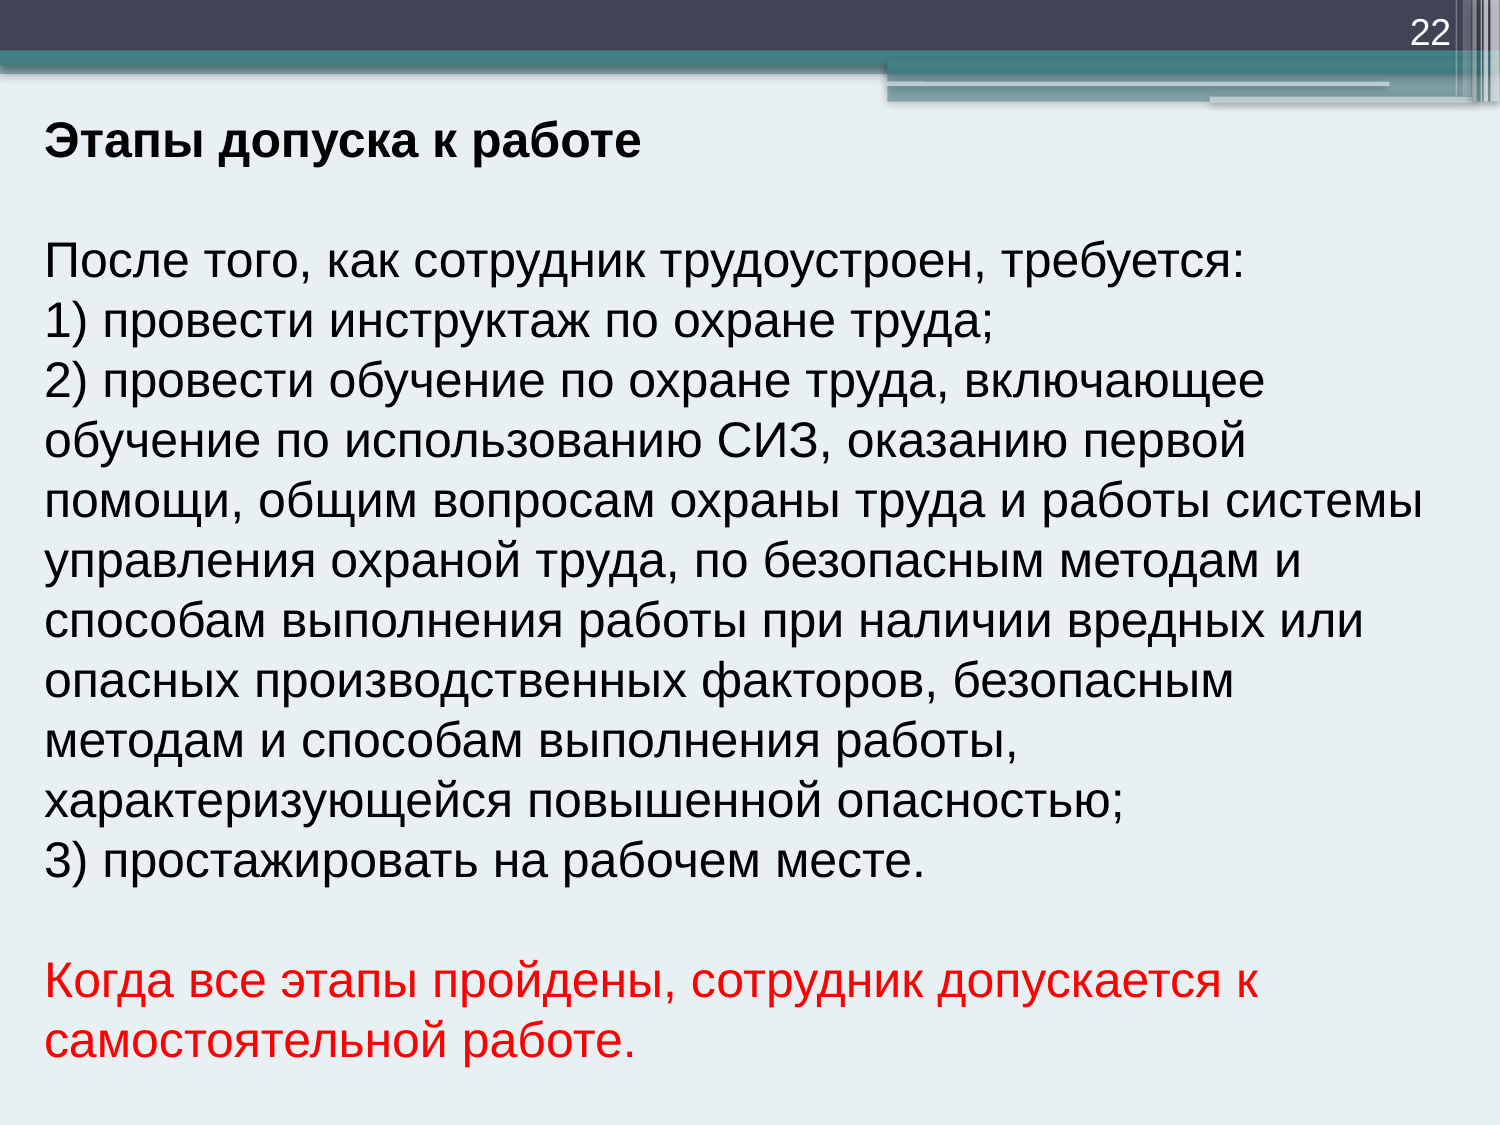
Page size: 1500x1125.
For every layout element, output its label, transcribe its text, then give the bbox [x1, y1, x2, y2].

slide_number 22 [1341, 0, 1466, 61]
text_box Этапы допуска к работе После того, как сотрудник трудоустроен, требуется: 1) провести инструктаж по охране труда; 2) провести обучение по охране труда, включающее обучение по использованию СИЗ, оказанию первой помощи, общим вопросам охраны труда и работы системы управления охраной труда, по безопасным методам и способам выполнения работы при наличии вредных или опасных производственных факторов, безопасным методам и способам выполнения работы, характеризующейся повышенной опасностью; 3) простажировать на рабочем месте. Когда все этапы пройдены, сотрудник допускается к самостоятельной работе. [29, 100, 1459, 1076]
